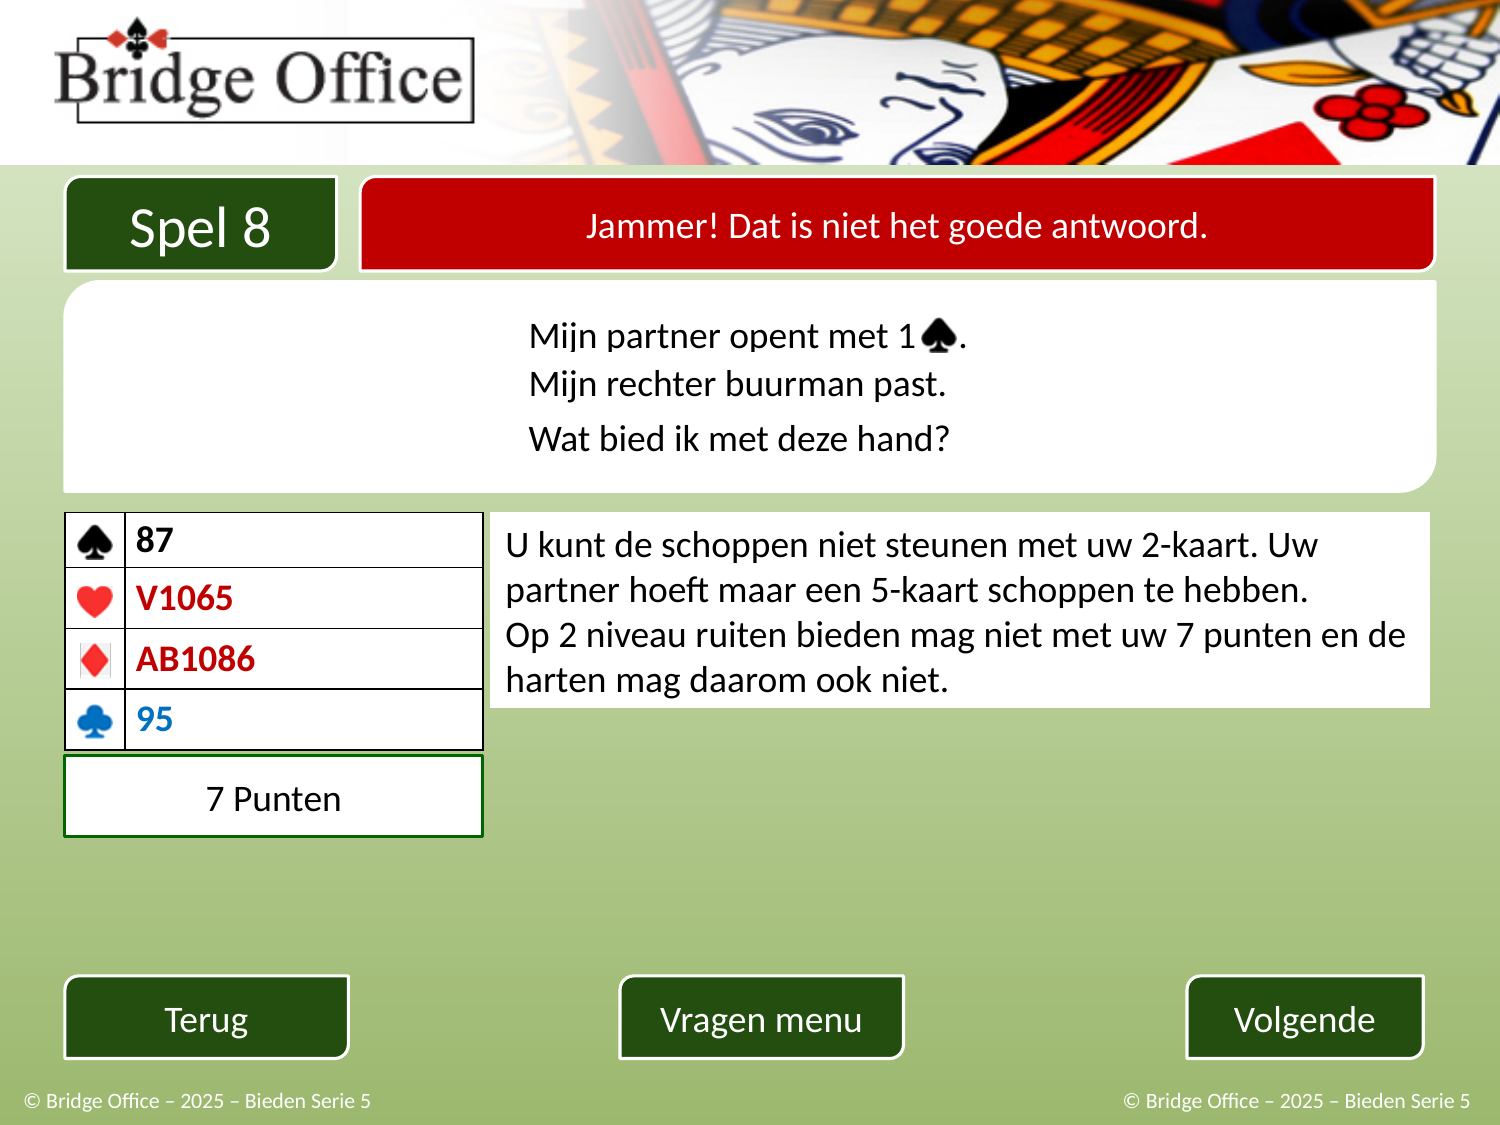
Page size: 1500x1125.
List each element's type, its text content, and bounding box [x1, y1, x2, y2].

text_box Terug [63, 974, 350, 1061]
text_box Spel 8 [63, 179, 339, 273]
picture [77, 643, 113, 679]
text_box Jammer! Dat is niet het goede antwoord. [358, 179, 1437, 273]
table_cell V1065 [126, 568, 482, 628]
table_cell 95 [126, 690, 482, 749]
text_box U kunt de schoppen niet steunen met uw 2-kaart. Uw partner hoeft maar een 5-kaart schoppen te hebben. Op 2 niveau ruiten bieden mag niet met uw 7 punten en de harten mag daarom ook niet. [490, 512, 1430, 708]
table_cell [66, 690, 124, 749]
table_cell [66, 568, 124, 628]
text_box © Bridge Office – 2025 – Bieden Serie 5 [1107, 1079, 1500, 1121]
picture [0, 0, 1500, 166]
text_box © Bridge Office – 2025 – Bieden Serie 5 [8, 1079, 393, 1121]
table_header [66, 513, 124, 567]
text_box Mijn rechter buurman past. [513, 352, 987, 406]
table_cell AB1086 [126, 629, 482, 688]
text_box [63, 280, 1437, 493]
picture [77, 524, 113, 561]
table_header 87 [126, 513, 482, 567]
picture [920, 316, 957, 353]
text_box Vragen menu [618, 974, 906, 1061]
table_cell [66, 629, 124, 688]
text_box Mijn partner opent met 1 . [513, 303, 1022, 364]
text_box 7 Punten [63, 754, 484, 838]
picture [77, 585, 113, 618]
text_box Volgende [1185, 974, 1425, 1061]
picture [77, 703, 113, 740]
text_box Wat bied ik met deze hand? [513, 406, 987, 467]
